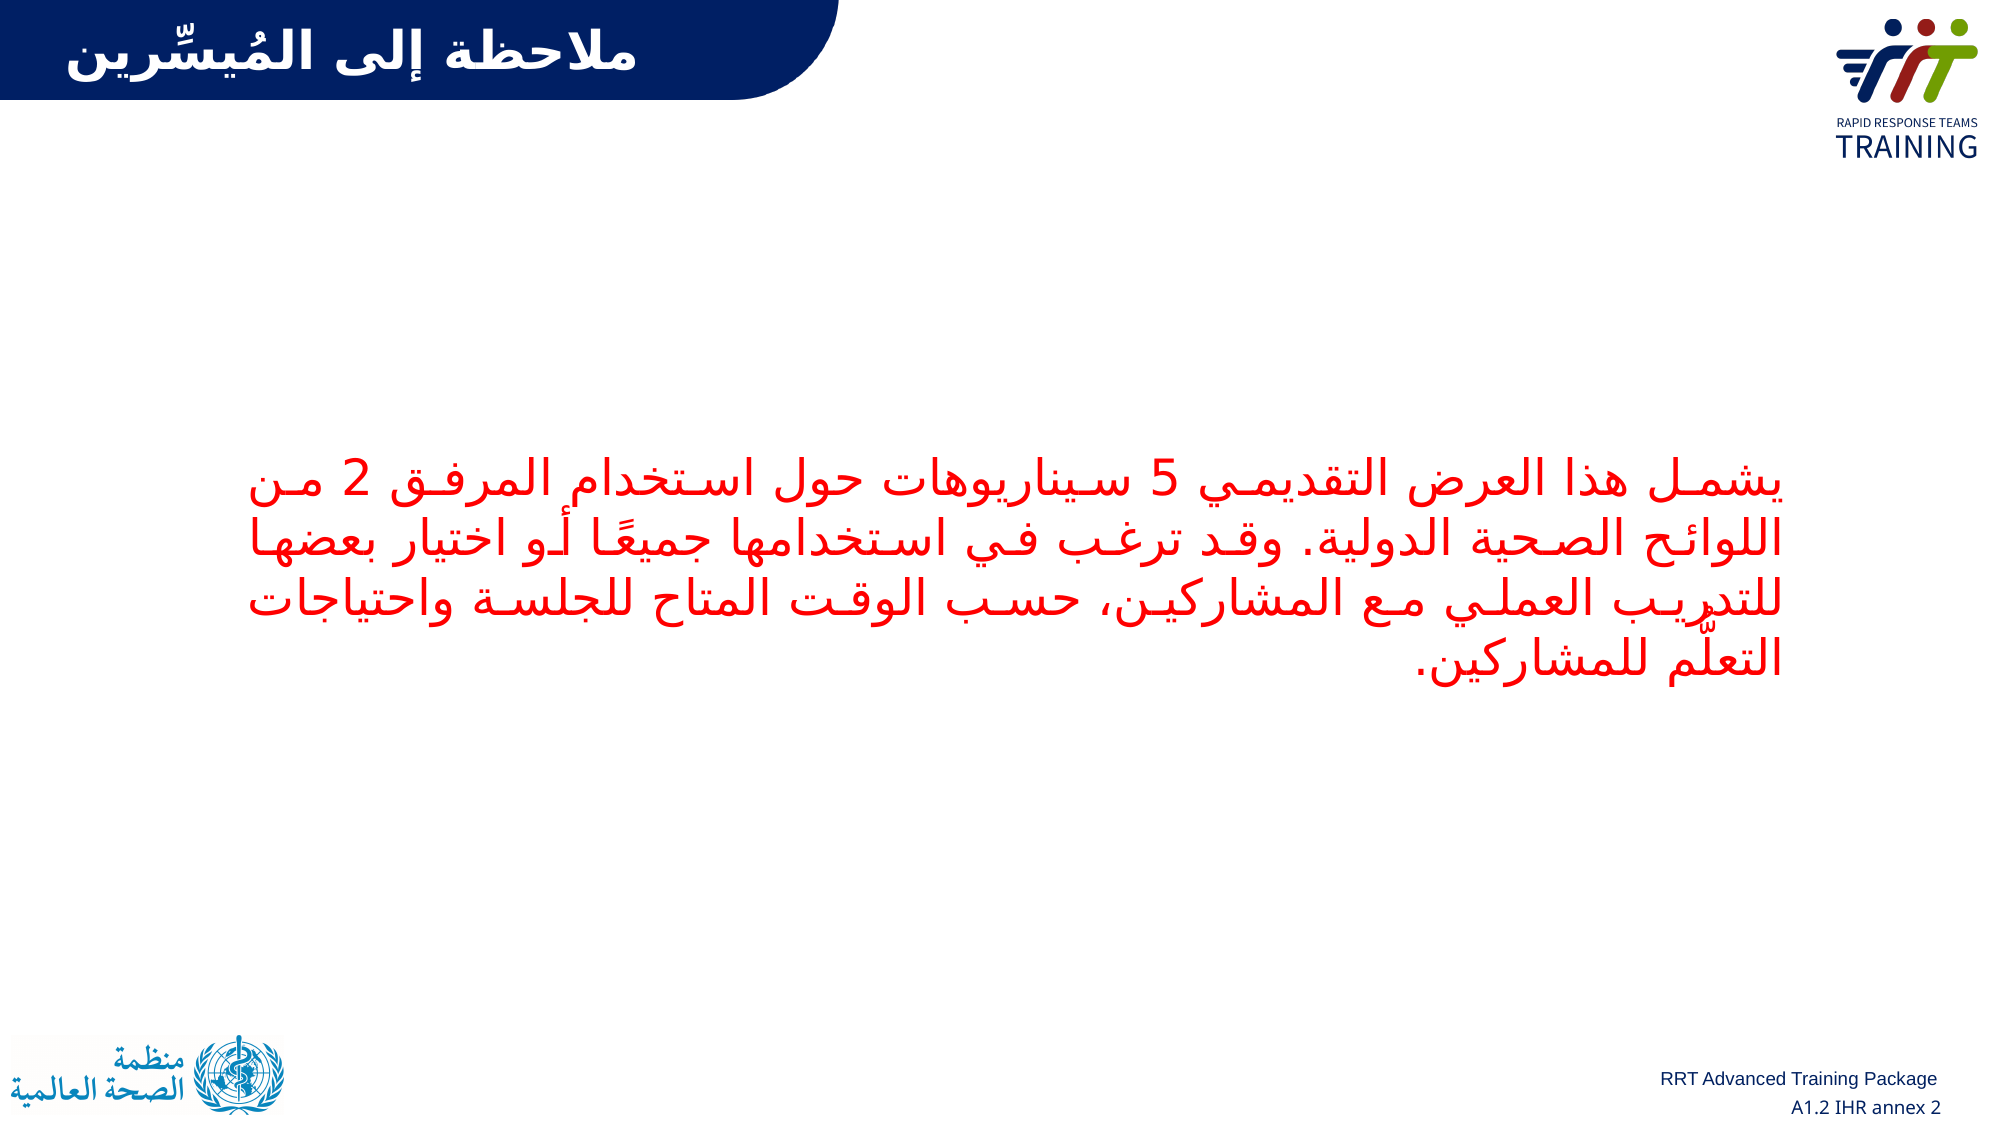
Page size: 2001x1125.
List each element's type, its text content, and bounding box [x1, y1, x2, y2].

picture [11, 1035, 284, 1115]
title ملاحظة إلى المُيسِّرين [53, 10, 640, 82]
text_box يشمل هذا العرض التقديمي 5 سيناريوهات حول استخدام المرفق 2 من اللوائح الصحية الدولية. وقد ترغب في استخدامها جميعًا أو اختيار بعضها للتدريب العملي مع المشاركين، حسب الوقت المتاح للجلسة واحتياجات التعلُّم للمشاركين. [240, 438, 1792, 694]
picture [1835, 19, 1978, 167]
picture [0, 0, 839, 100]
picture [241, 1050, 247, 1059]
